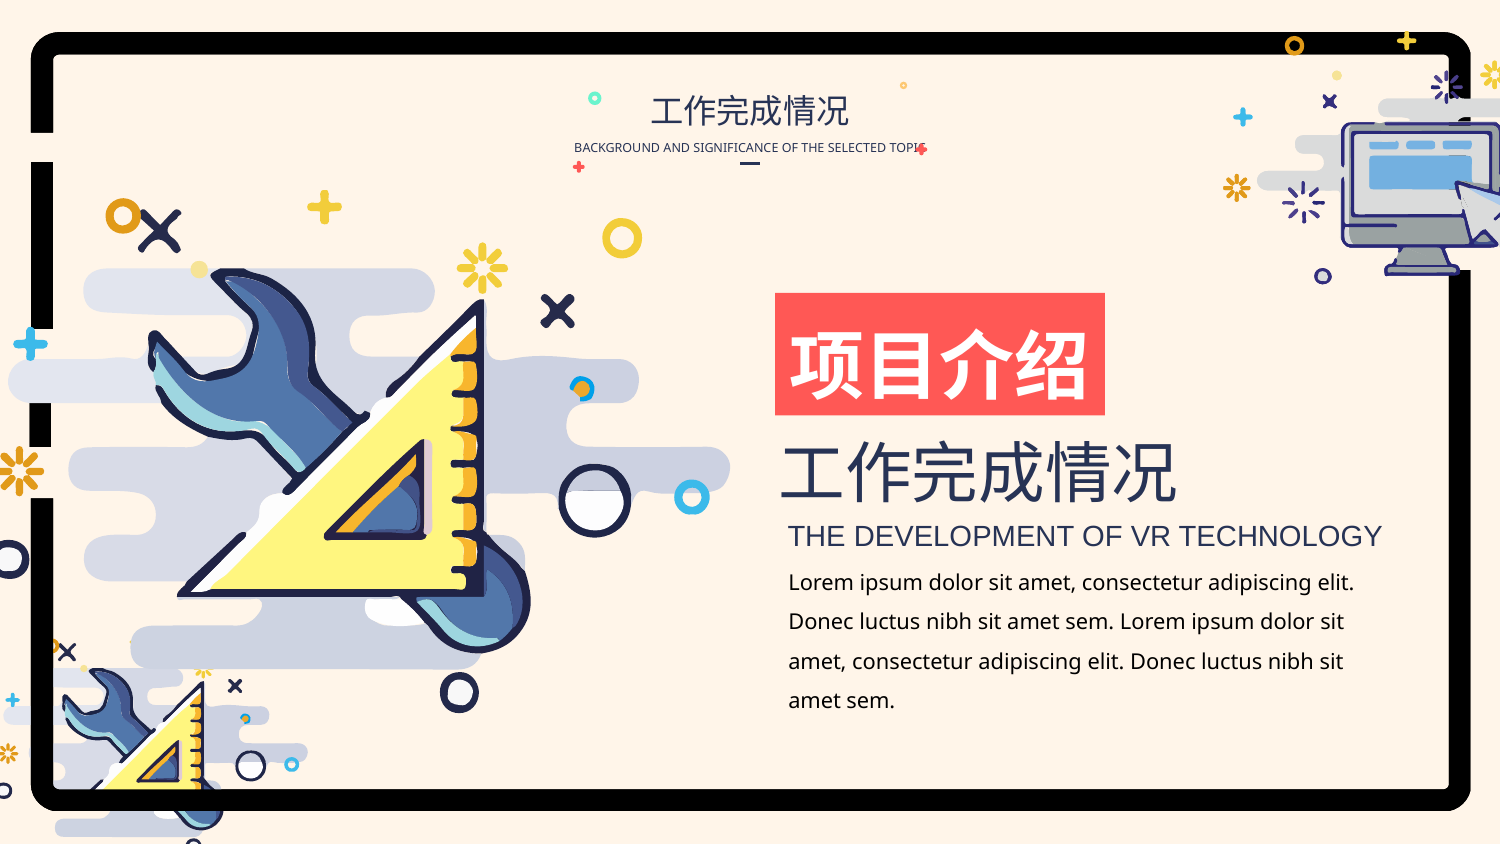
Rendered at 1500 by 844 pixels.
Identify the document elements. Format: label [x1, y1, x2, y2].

text_box [0, 31, 1500, 811]
